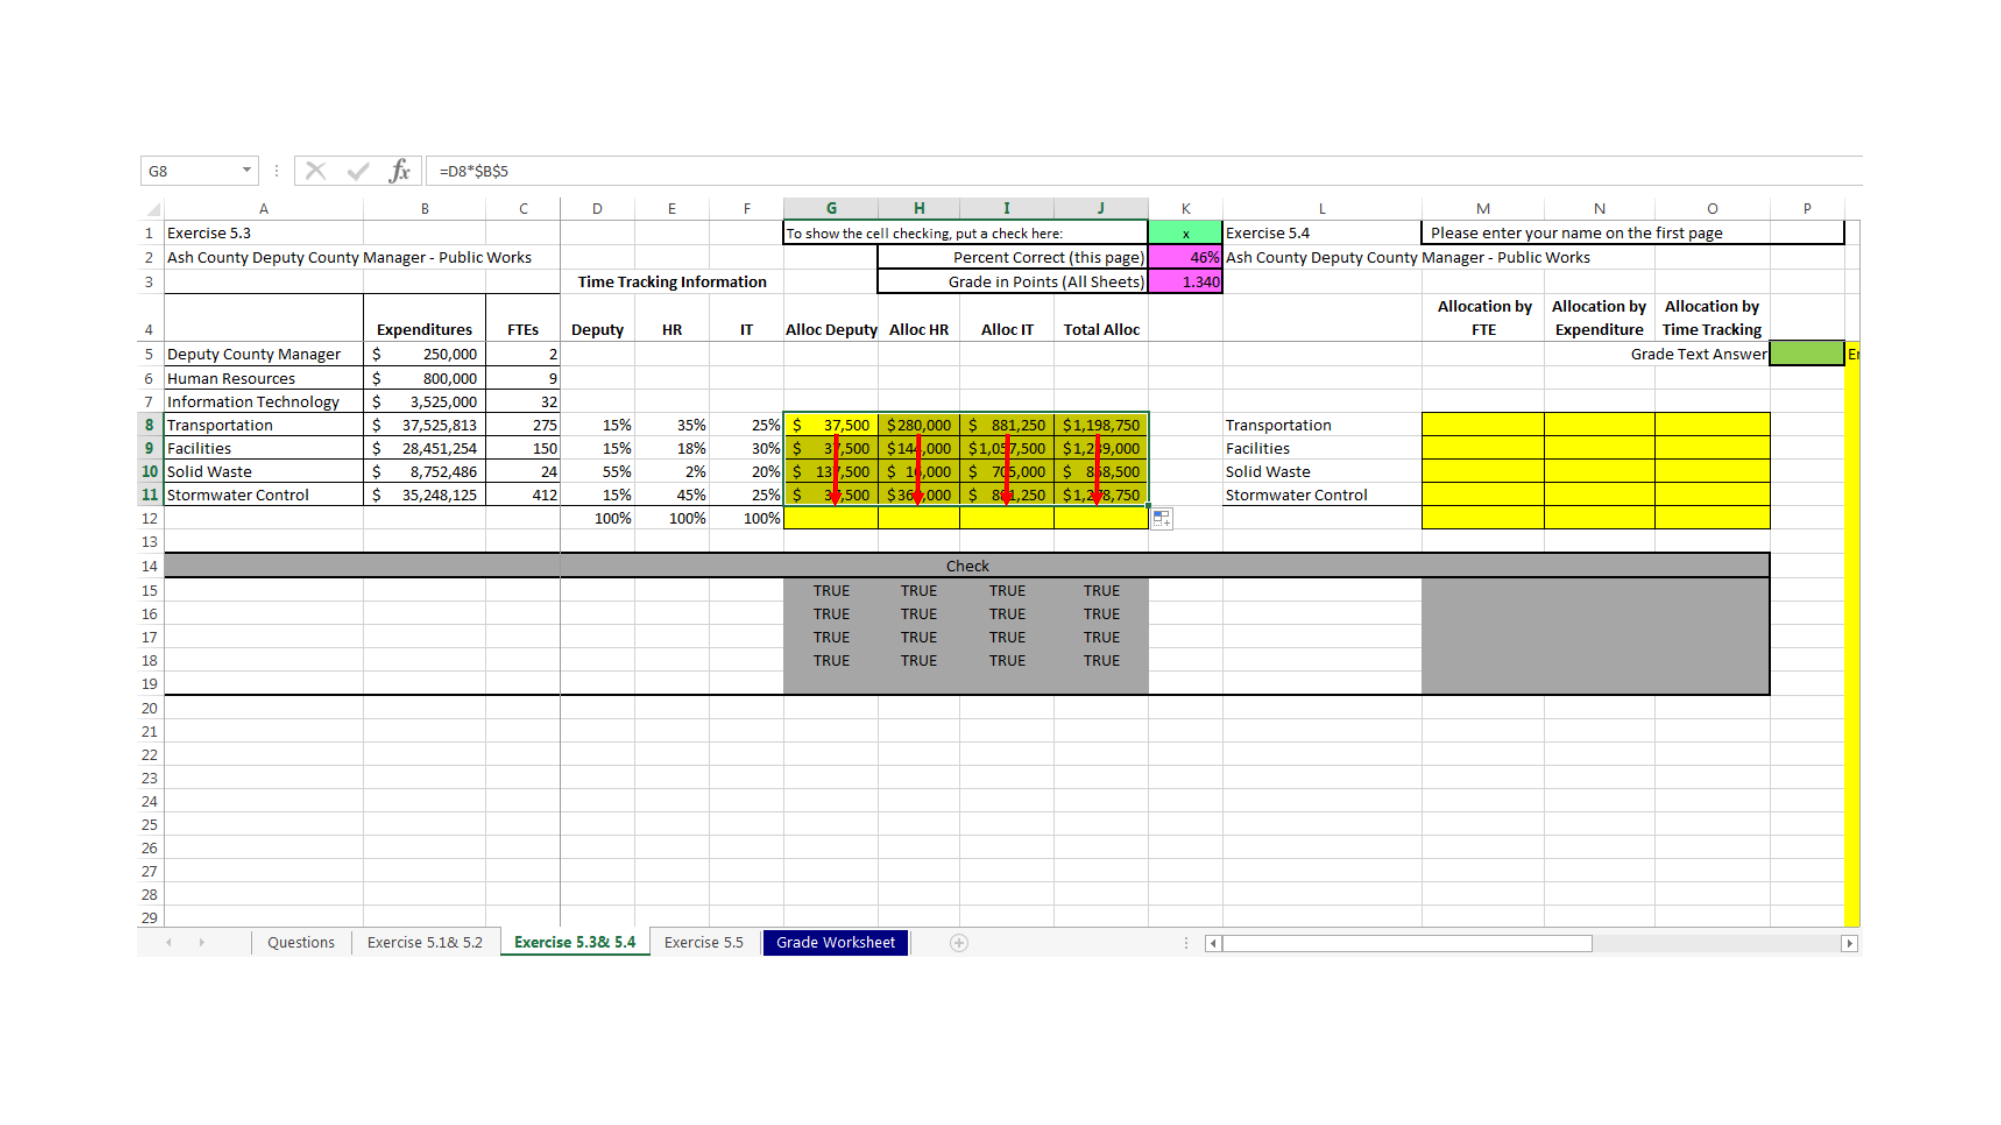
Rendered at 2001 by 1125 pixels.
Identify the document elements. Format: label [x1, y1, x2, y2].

list [137, 144, 1863, 957]
